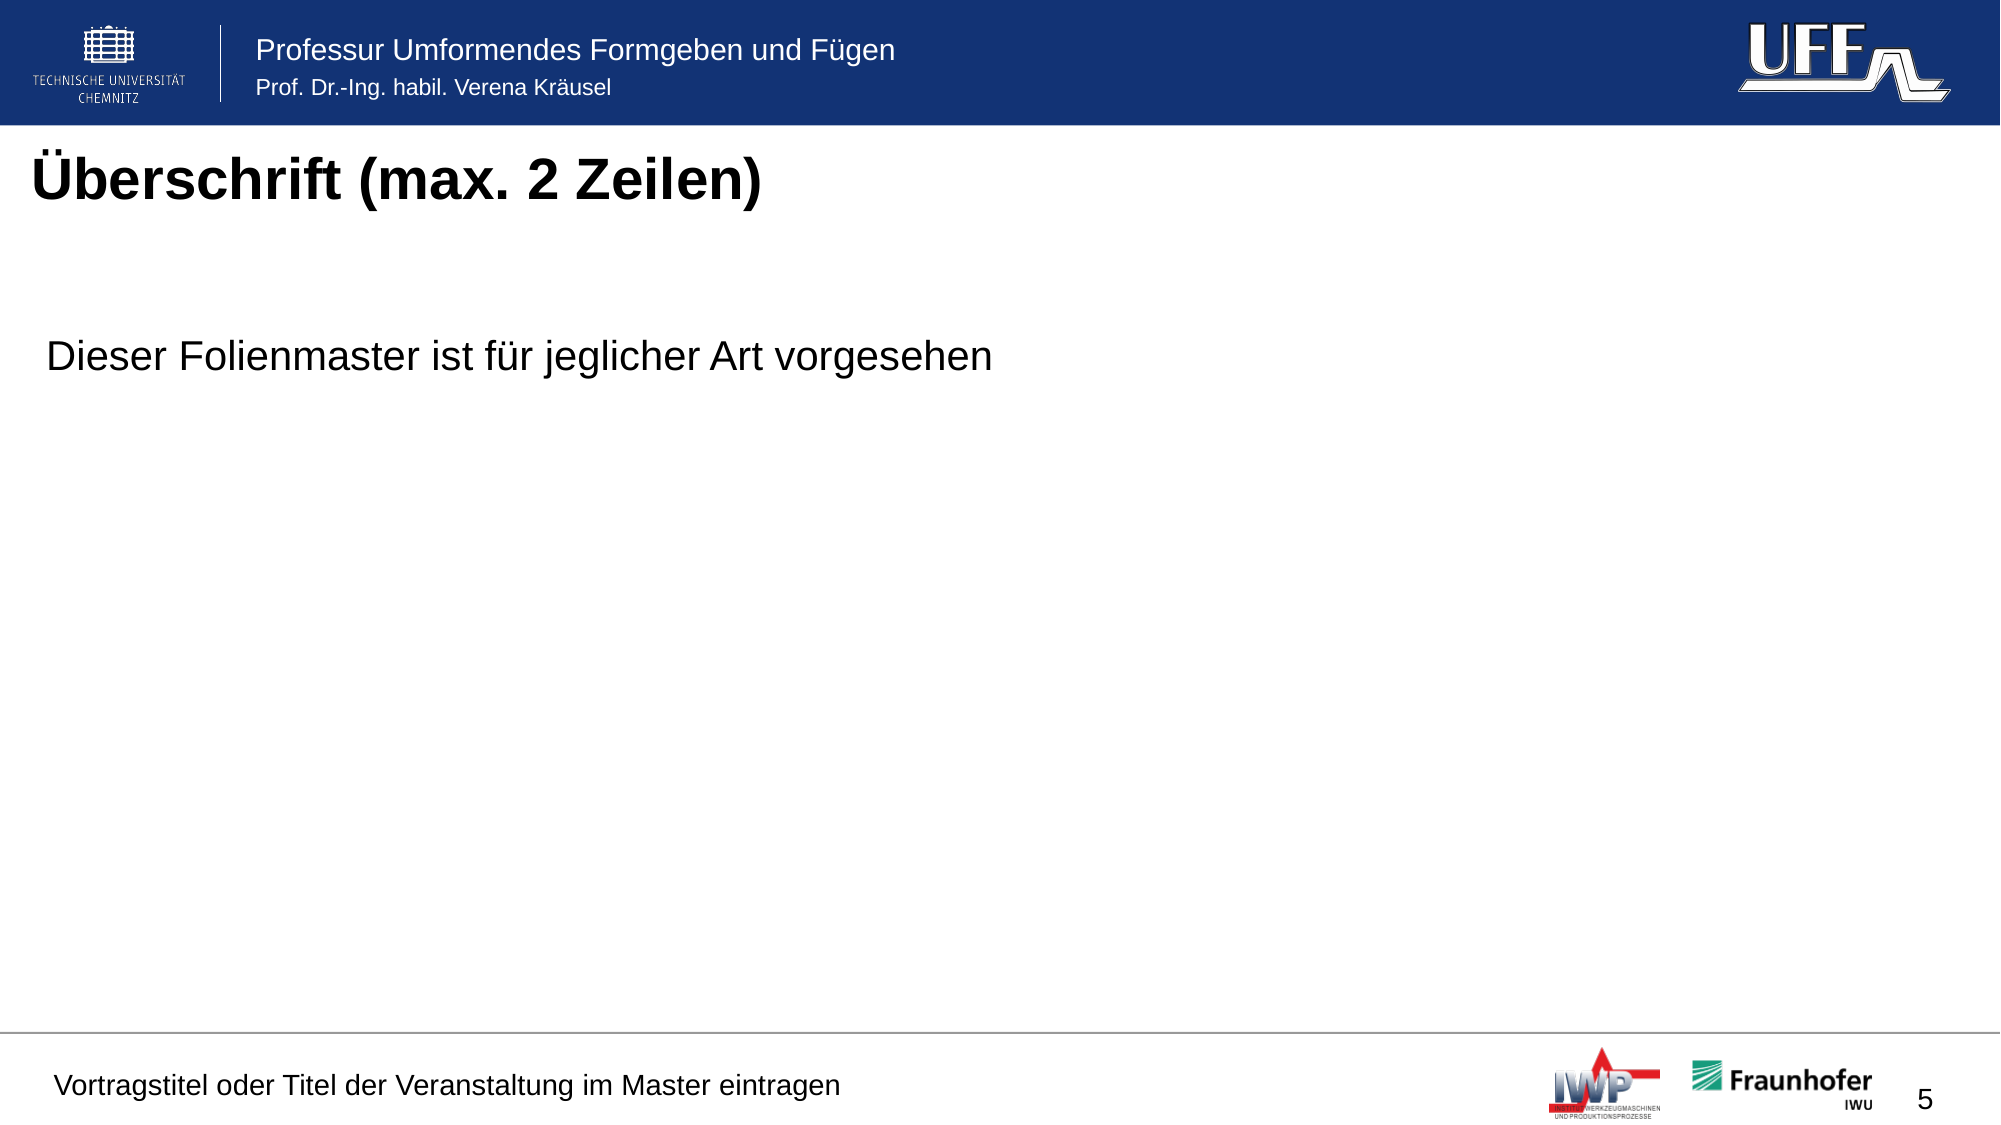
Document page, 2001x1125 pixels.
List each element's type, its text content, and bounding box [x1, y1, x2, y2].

picture [0, 0, 218, 136]
list Dieser Folienmaster ist für jeglicher Art vorgesehen [31, 327, 1969, 1030]
picture [1691, 1059, 1873, 1111]
picture [1549, 1047, 1660, 1119]
picture [1720, 9, 1969, 116]
list Überschrift (max. 2 Zeilen) [31, 148, 1969, 302]
